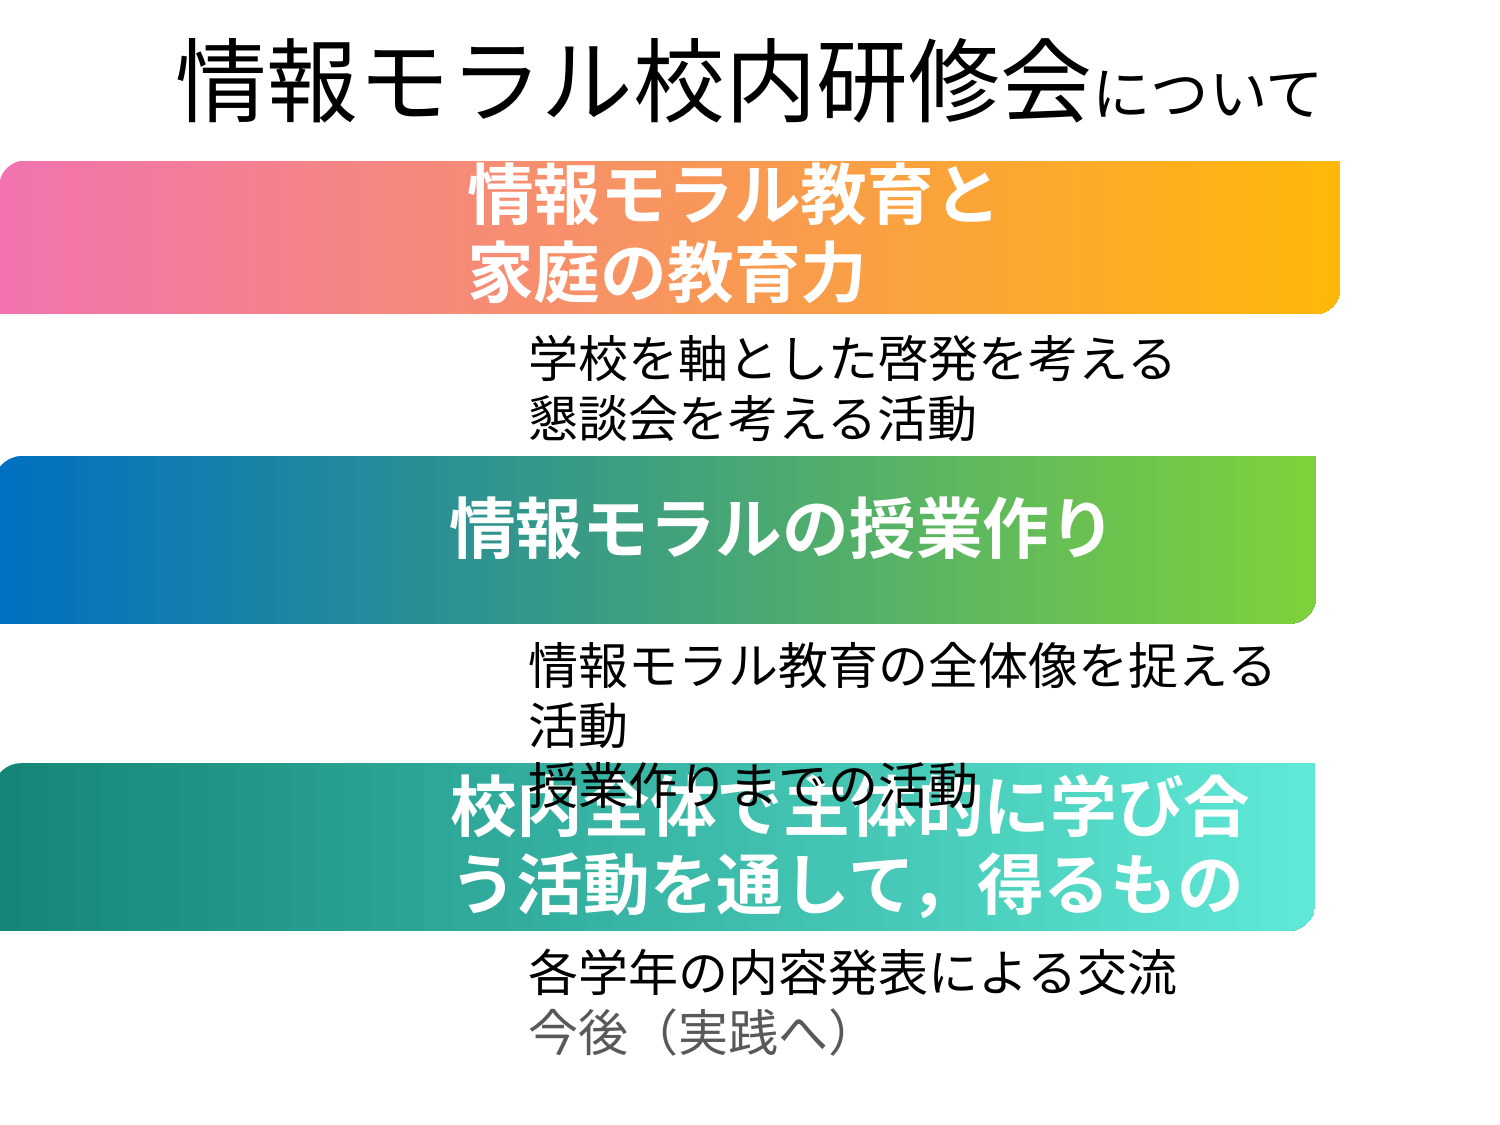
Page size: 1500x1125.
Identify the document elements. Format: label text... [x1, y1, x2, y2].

text_box [0, 761, 513, 772]
text_box 各学年の内容発表による交流 今後（実践へ） [513, 934, 1424, 1069]
text_box 学校を軸とした啓発を考える 懇談会を考える活動 [513, 319, 1264, 455]
text_box 情報モラル教育と 家庭の教育力 [17, 160, 1340, 329]
text_box 情報モラル校内研修会について [0, 16, 1500, 138]
text_box 情報モラル教育の全体像を捉える活動 授業作りまでの活動 [513, 626, 1340, 822]
text_box 校内全体で主体的に学び合 う活動を通して，得るもの [0, 772, 1323, 941]
text_box 情報モラルの授業作り [0, 456, 1322, 625]
text_box [0, 158, 1342, 317]
